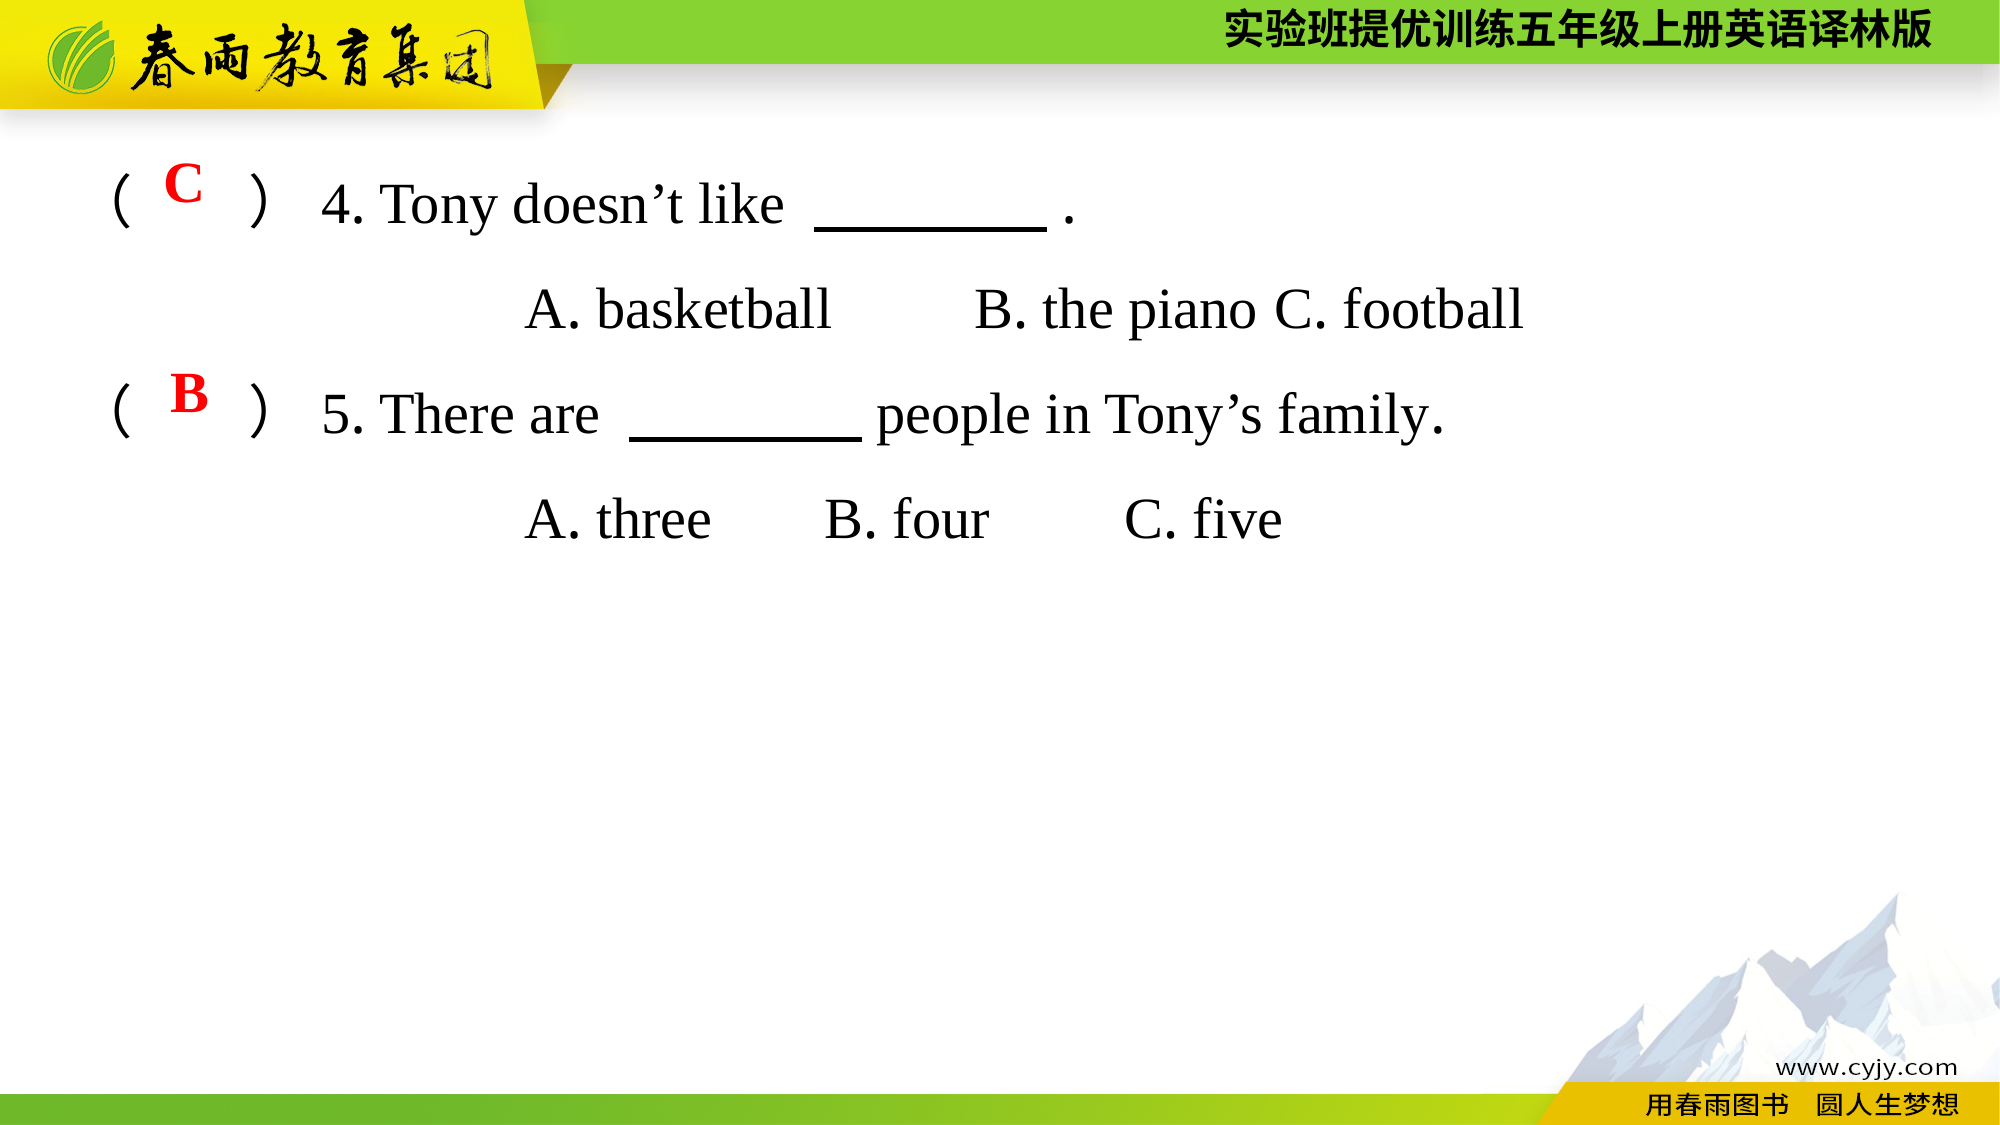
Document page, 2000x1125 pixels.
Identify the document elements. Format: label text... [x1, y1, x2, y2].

text_box C [149, 137, 221, 222]
list （ ）4. Tony doesn’t like . A. basketball B. the piano C. football （ ）5. There are people in Tony’s family. A. three B. four C. five [59, 122, 1944, 549]
picture [0, 0, 2000, 1125]
text_box B [155, 346, 224, 432]
